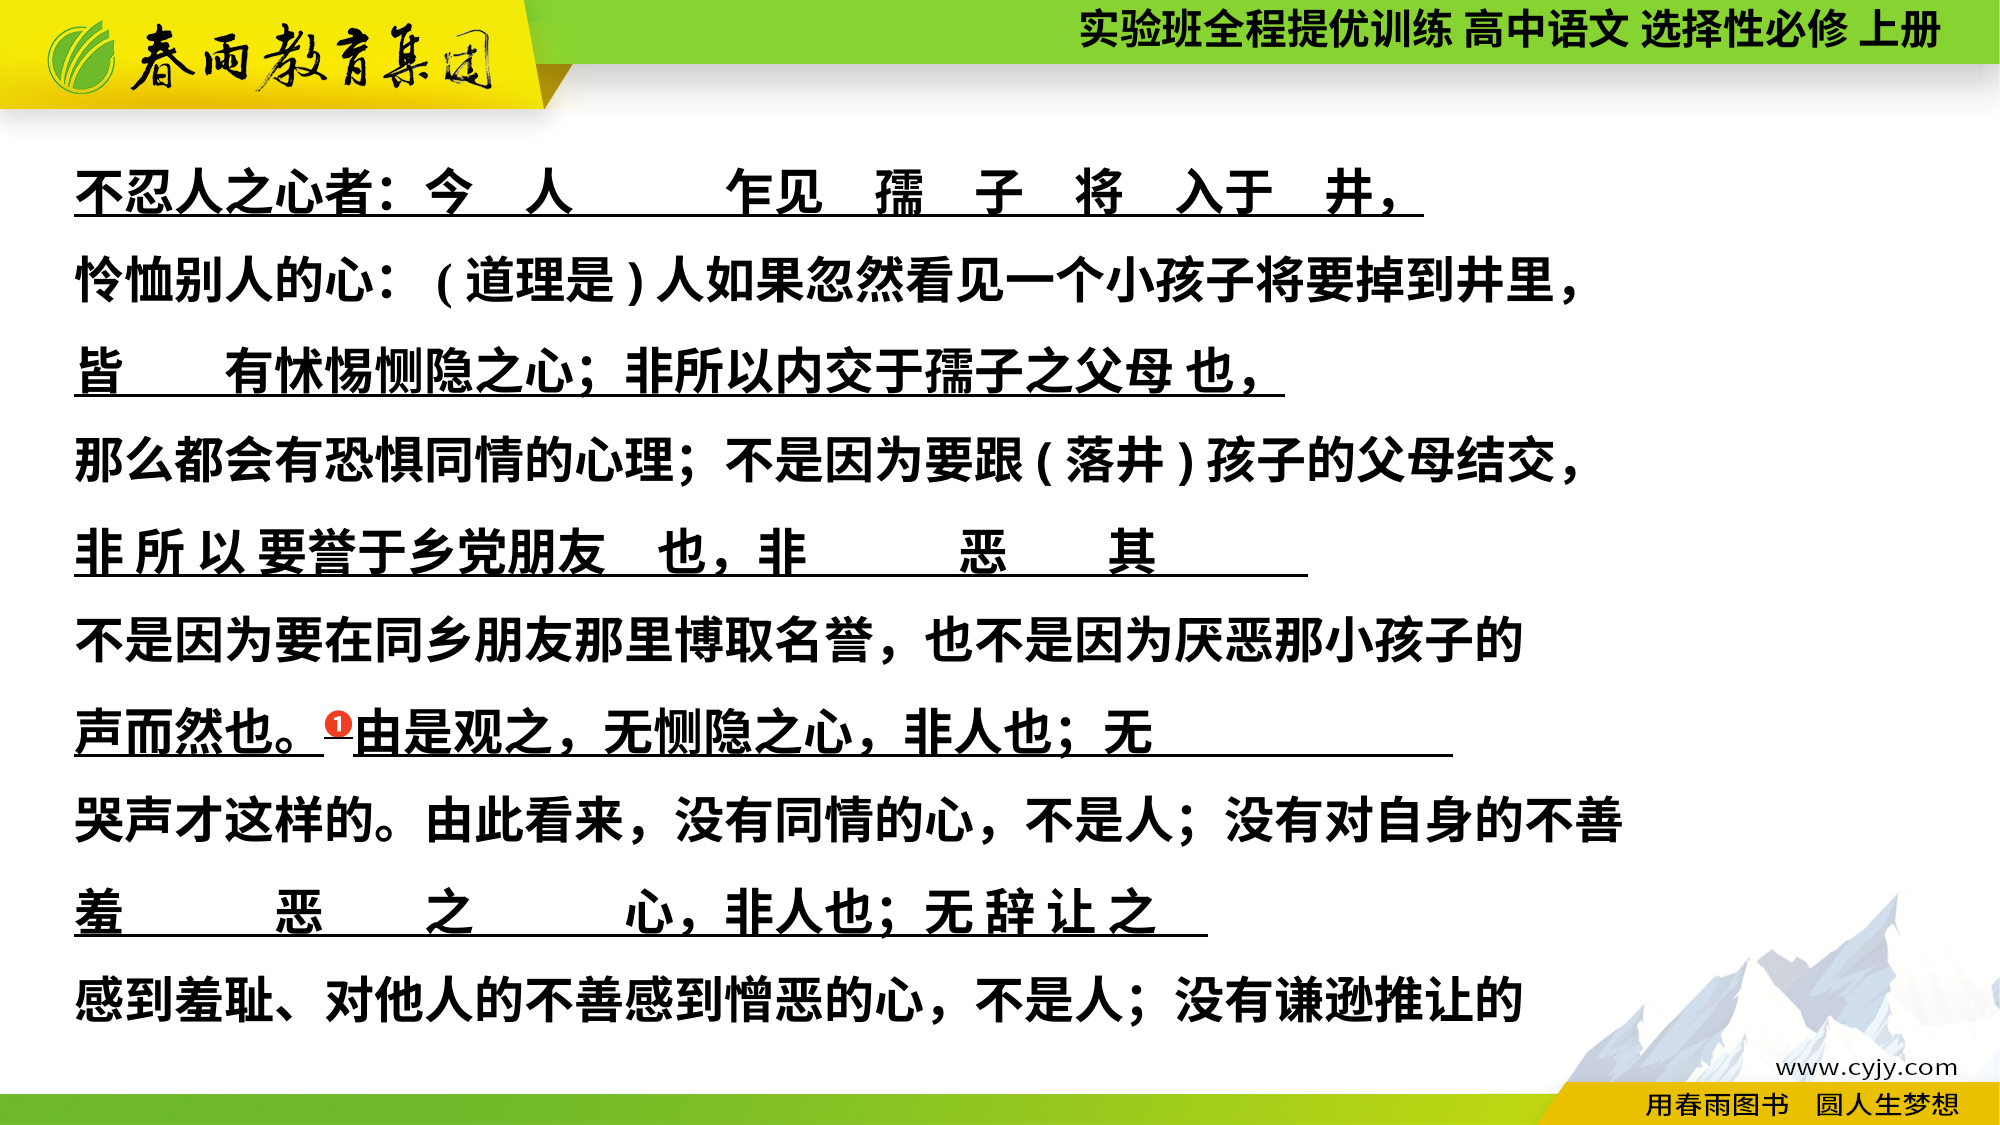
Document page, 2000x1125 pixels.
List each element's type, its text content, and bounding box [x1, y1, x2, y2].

picture [0, 0, 2000, 1125]
text_box 怜恤别人的心：(道理是)人如果忽然看见一个小孩子将要掉到井里， 那么都会有恐惧同情的心理；不是因为要跟(落井)孩子的父母结交， 不是因为要在同乡朋友那里博取名誉，也不是因为厌恶那小孩子的 哭声才这样的。由此看来，没有同情的心，不是人；没有对自身的不善 感到羞耻、对他人的不善感到憎恶的心，不是人；没有谦逊推让的 [59, 210, 1944, 1036]
